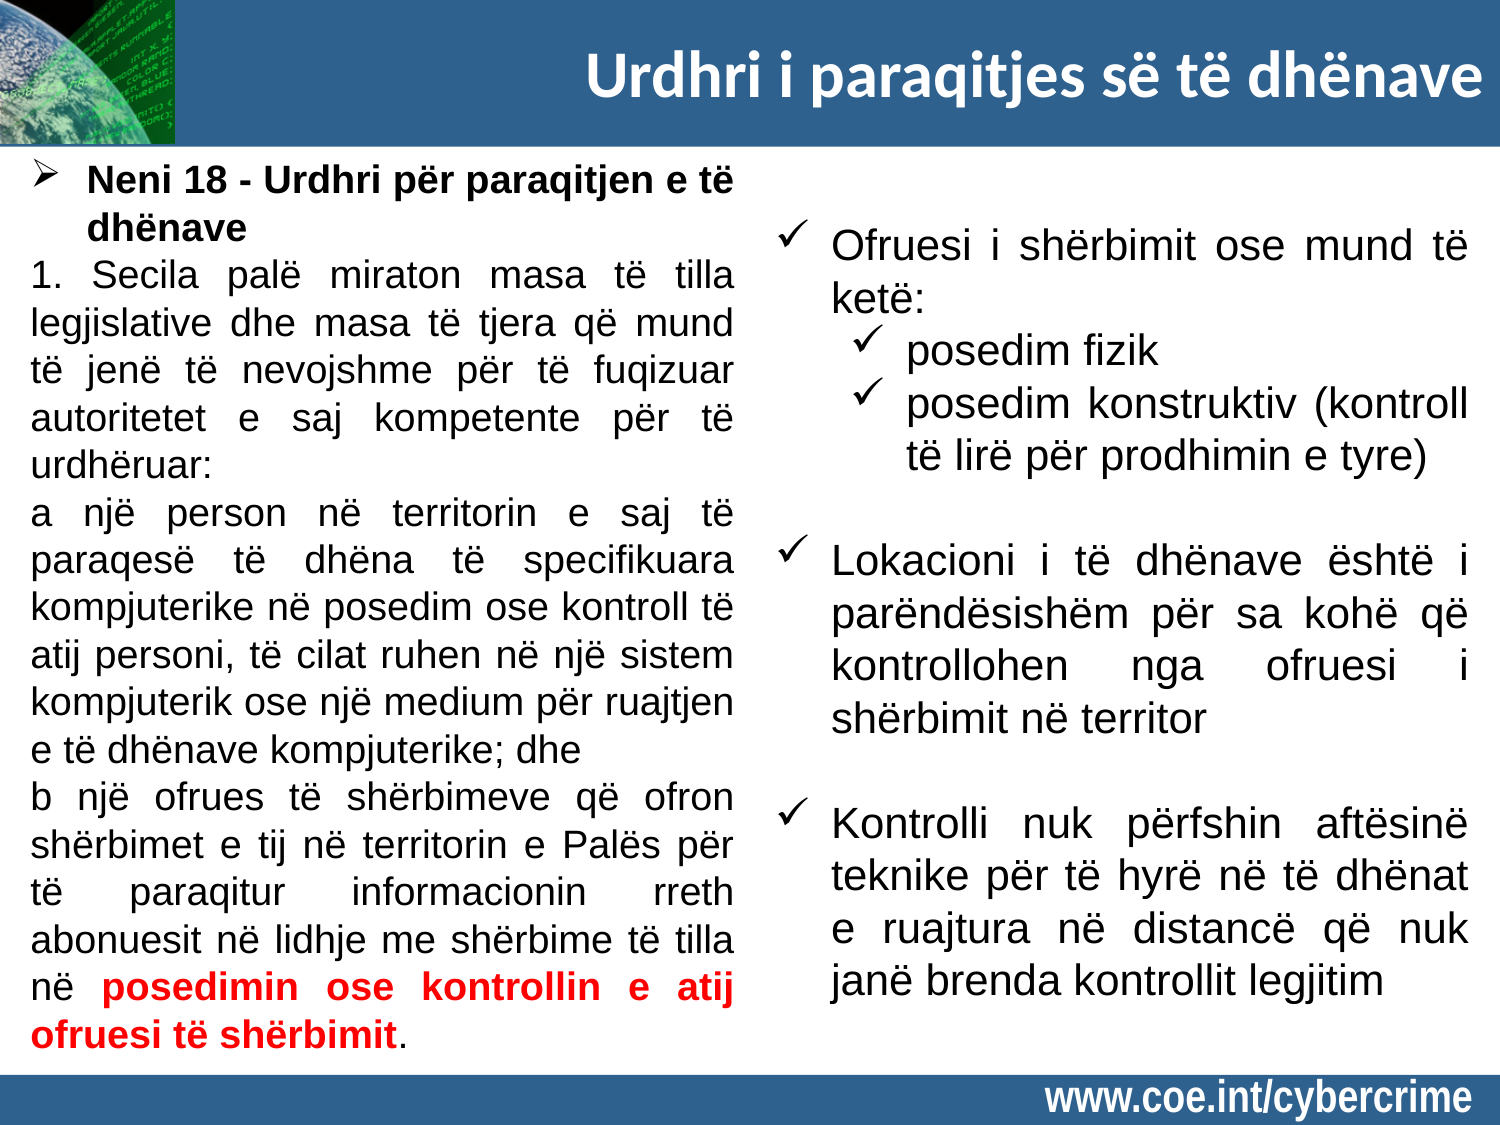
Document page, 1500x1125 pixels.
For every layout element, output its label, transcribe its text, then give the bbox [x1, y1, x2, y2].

text_box Neni 18 - Urdhri për paraqitjen e të dhënave 1. Secila palë miraton masa të tilla legjislative dhe masa të tjera që mund të jenë të nevojshme për të fuqizuar autoritetet e saj kompetente për të urdhëruar: a një person në territorin e saj të paraqesë të dhëna të specifikuara kompjuterike në posedim ose kontroll të atij personi, të cilat ruhen në një sistem kompjuterik ose një medium për ruajtjen e të dhënave kompjuterike; dhe b një ofrues të shërbimeve që ofron shërbimet e tij në territorin e Palës për të paraqitur informacionin rreth abonuesit në lidhje me shërbime të tilla në posedimin ose kontrollin e atij ofruesi të shërbimit. [15, 146, 750, 1064]
text_box Ofruesi i shërbimit ose mund të ketë: posedim fizik posedim konstruktiv (kontroll të lirë për prodhimin e tyre) Lokacioni i të dhënave është i parëndësishëm për sa kohë që kontrollohen nga ofruesi i shërbimit në territor Kontrolli nuk përfshin aftësinë teknike për të hyrë në të dhënat e ruajtura në distancë që nuk janë brenda kontrollit legjitim [759, 209, 1485, 1012]
text_box www.coe.int/cybercrime [1030, 1059, 1500, 1125]
picture [0, 0, 175, 144]
text_box [0, 1073, 1030, 1125]
text_box Urdhri i paraqitjes së të dhënave [179, 0, 1500, 149]
